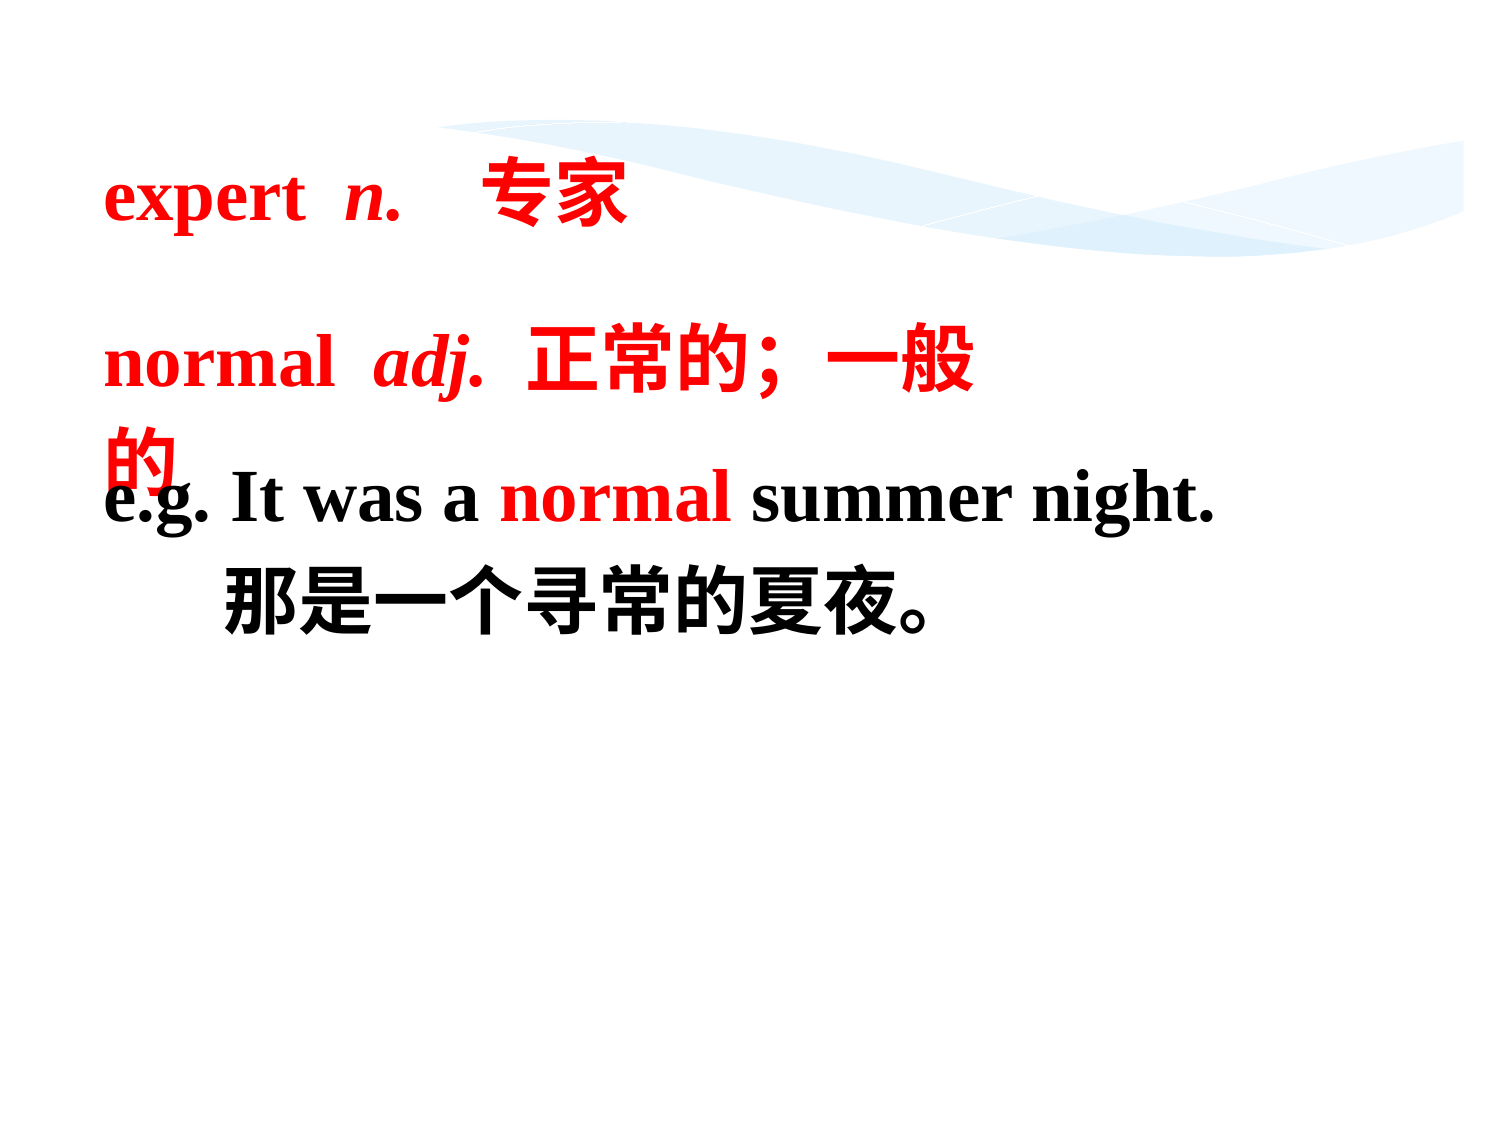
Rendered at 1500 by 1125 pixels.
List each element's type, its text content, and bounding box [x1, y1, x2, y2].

text_box e.g. It was a normal summer night. 那是一个寻常的夏夜。 [88, 420, 1294, 652]
text_box normal adj. 正常的；一般的 [88, 290, 1051, 420]
text_box expert n. 专家 [88, 124, 674, 243]
